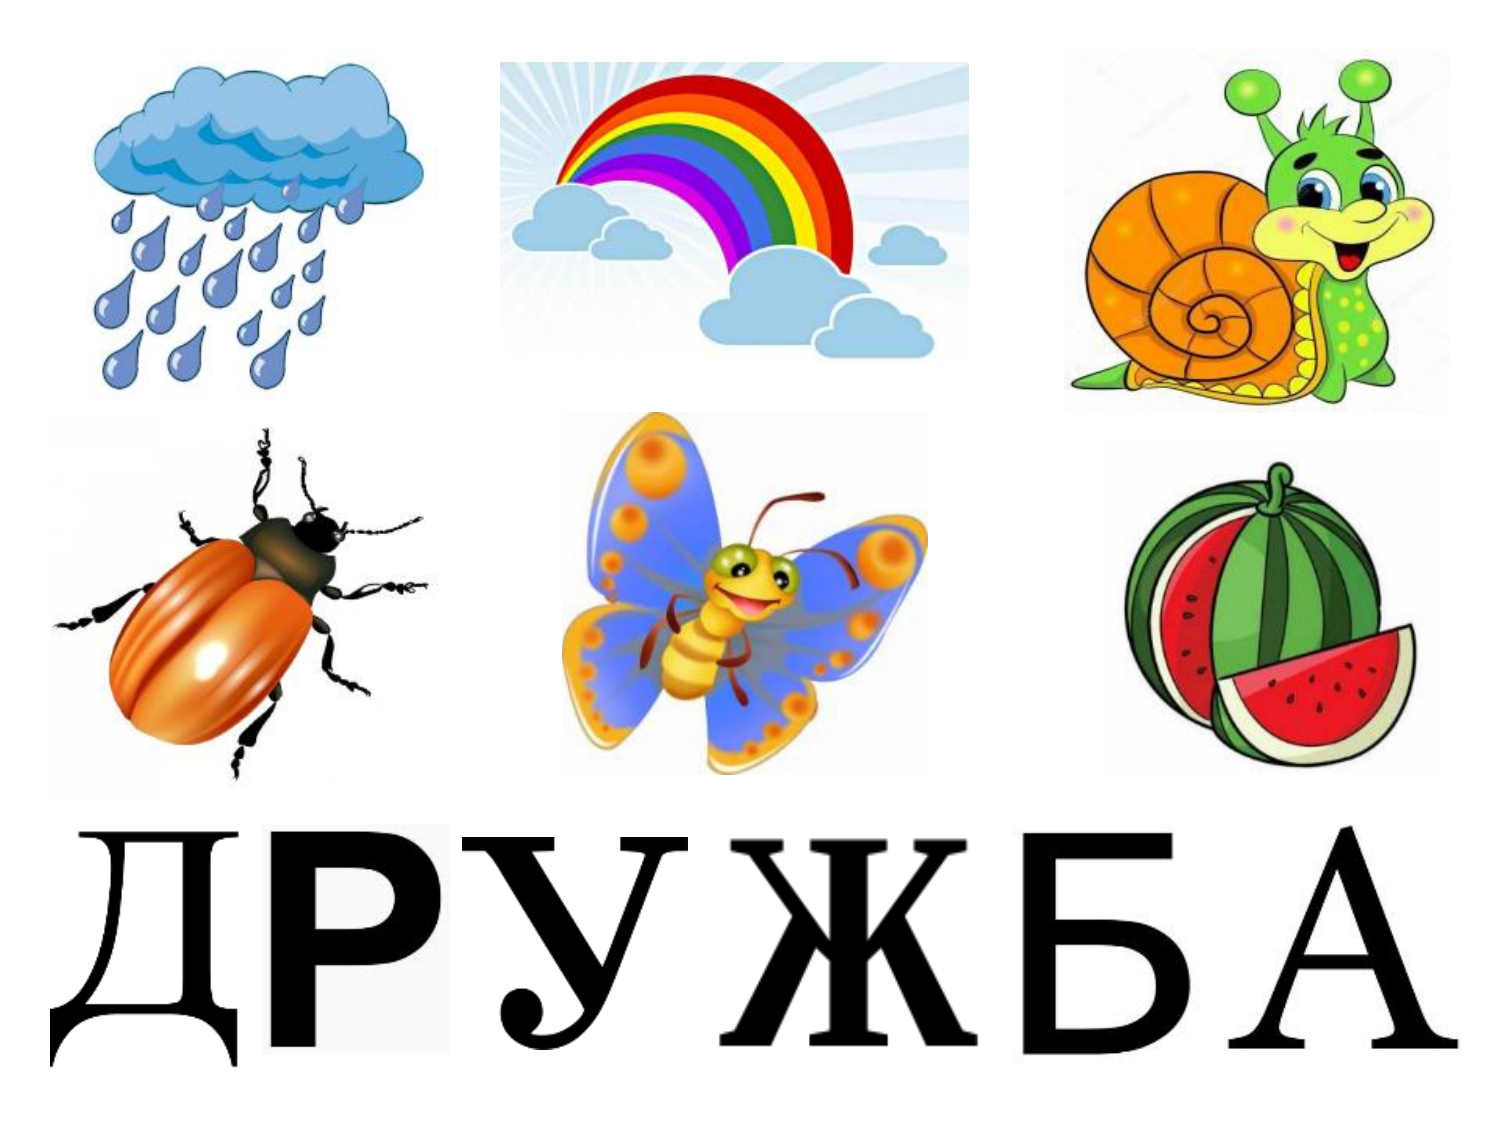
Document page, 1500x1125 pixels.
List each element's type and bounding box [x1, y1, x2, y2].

picture [1012, 824, 1201, 1063]
picture [1099, 437, 1438, 776]
picture [1063, 49, 1451, 413]
picture [1212, 812, 1476, 1063]
picture [49, 49, 438, 801]
picture [262, 824, 451, 1056]
picture [49, 824, 251, 1076]
picture [499, 62, 969, 376]
picture [462, 837, 688, 1051]
picture [562, 412, 928, 776]
picture [712, 837, 988, 1063]
